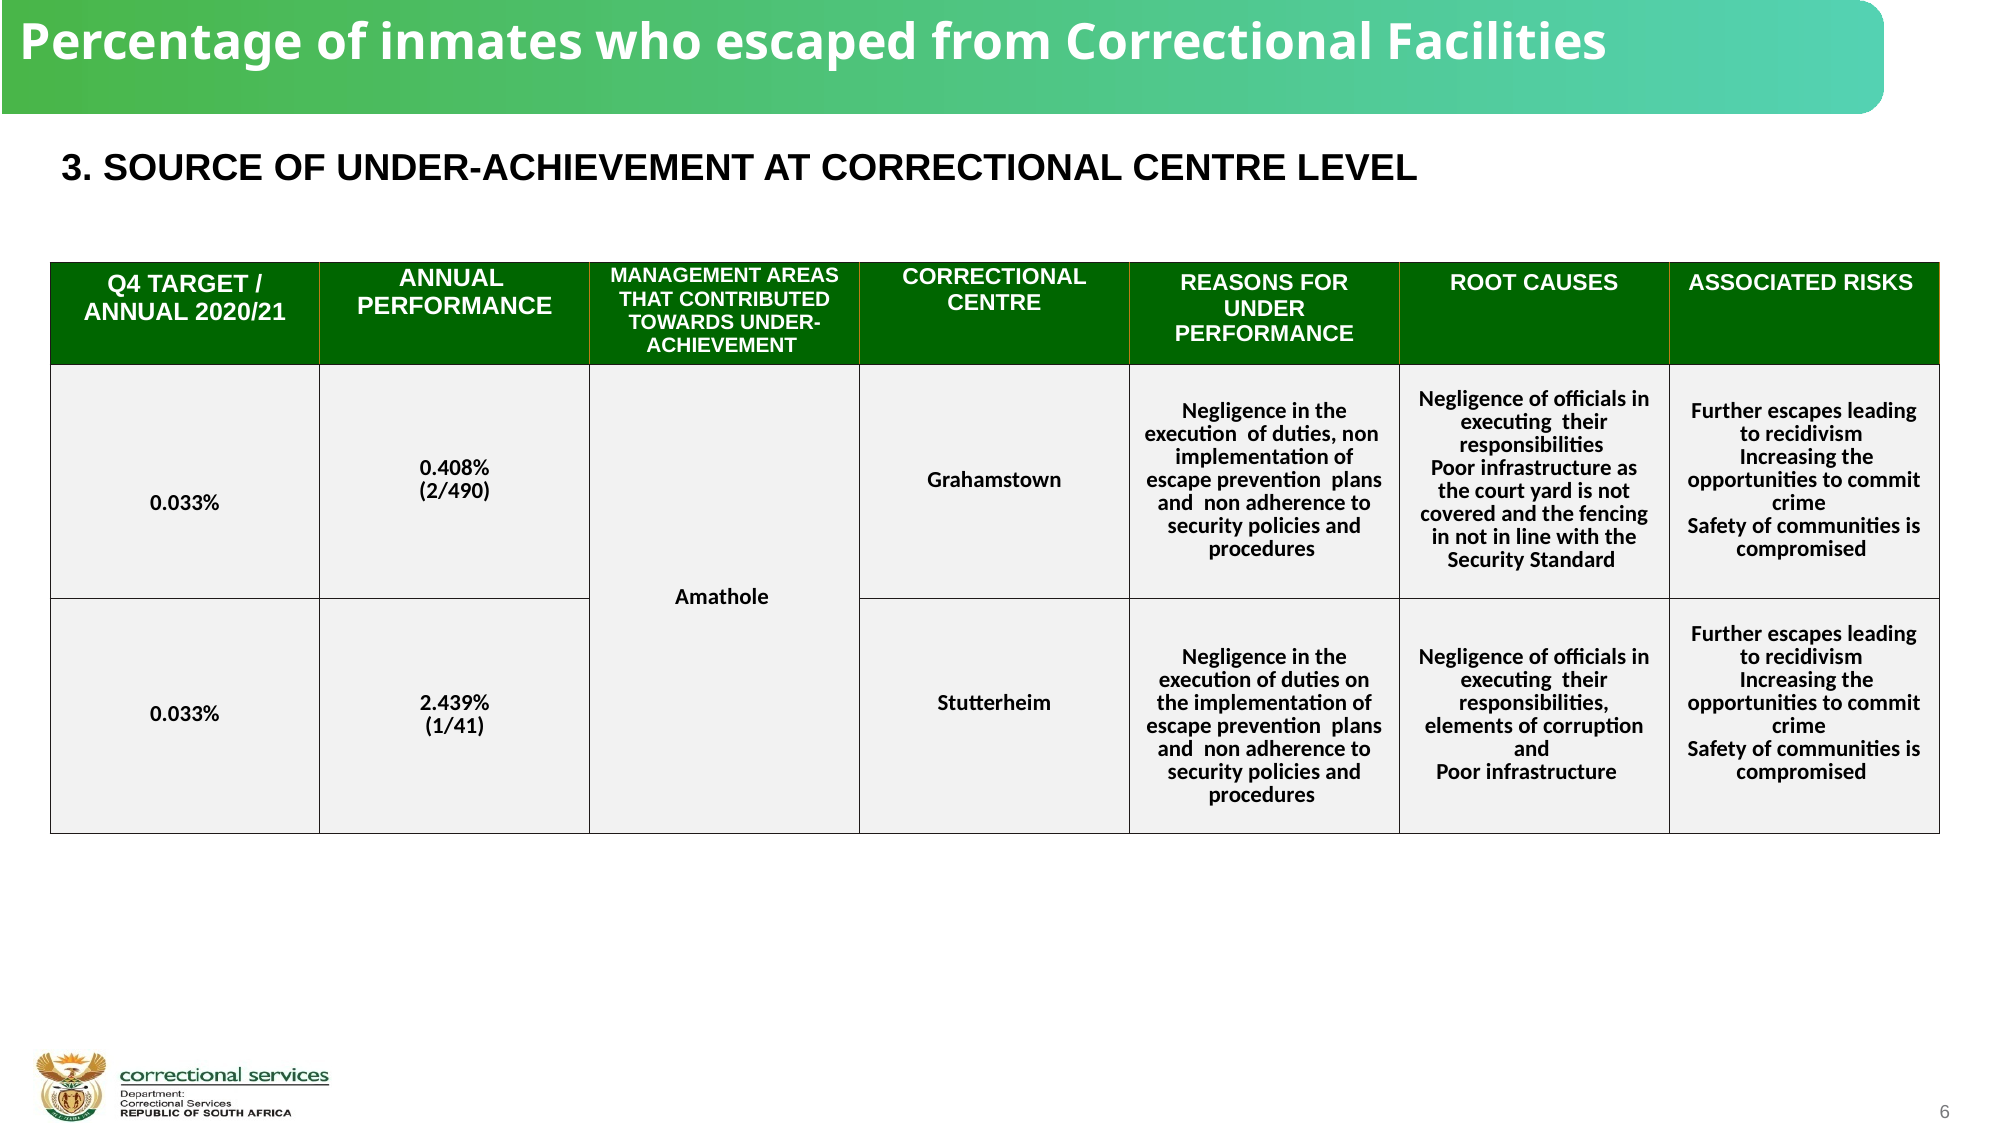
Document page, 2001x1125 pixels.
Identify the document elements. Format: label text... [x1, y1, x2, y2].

table_cell 0.033% [51, 599, 319, 833]
table_cell Stutterheim [860, 599, 1129, 833]
table_cell 2.439% (1/41) [320, 599, 589, 833]
table_header ANNUAL PERFORMANCE [320, 263, 589, 364]
text_box Percentage of inmates who escaped from Correctional Facilities [4, 9, 1803, 96]
table_cell Negligence of officials in executing their responsibilities, elements of corruption and Poor infrastructure [1400, 599, 1669, 833]
table_cell Negligence in the execution of duties, non implementation of escape prevention plans and non adherence to security policies and procedures [1130, 365, 1399, 598]
table_cell 0.033% [51, 365, 319, 598]
table_cell Negligence of officials in executing their responsibilities Poor infrastructure as the court yard is not covered and the fencing in not in line with the Security Standard [1400, 365, 1669, 598]
table_cell Grahamstown [860, 365, 1129, 598]
table_header REASONS FOR UNDER PERFORMANCE [1130, 263, 1399, 364]
table_header ROOT CAUSES [1400, 263, 1669, 364]
picture [33, 1049, 332, 1123]
table_cell Amathole [590, 365, 859, 833]
table_cell 0.408% (2/490) [320, 365, 589, 598]
table_cell Negligence in the execution of duties on the implementation of escape prevention plans and non adherence to security policies and procedures [1130, 599, 1399, 833]
text_box 3. SOURCE OF UNDER-ACHIEVEMENT AT CORRECTIONAL CENTRE LEVEL [15, 135, 1917, 196]
table_header CORRECTIONAL CENTRE [860, 263, 1129, 364]
table_header ASSOCIATED RISKS [1670, 263, 1939, 364]
text_box [2, 0, 1884, 114]
table_header Q4 TARGET / ANNUAL 2020/21 [51, 263, 319, 364]
table_cell Further escapes leading to recidivism Increasing the opportunities to commit crime Safety of communities is compromised [1670, 599, 1939, 833]
table_header MANAGEMENT AREAS THAT CONTRIBUTED TOWARDS UNDER-ACHIEVEMENT [590, 263, 859, 364]
table_cell Further escapes leading to recidivism Increasing the opportunities to commit crime Safety of communities is compromised [1670, 365, 1939, 598]
